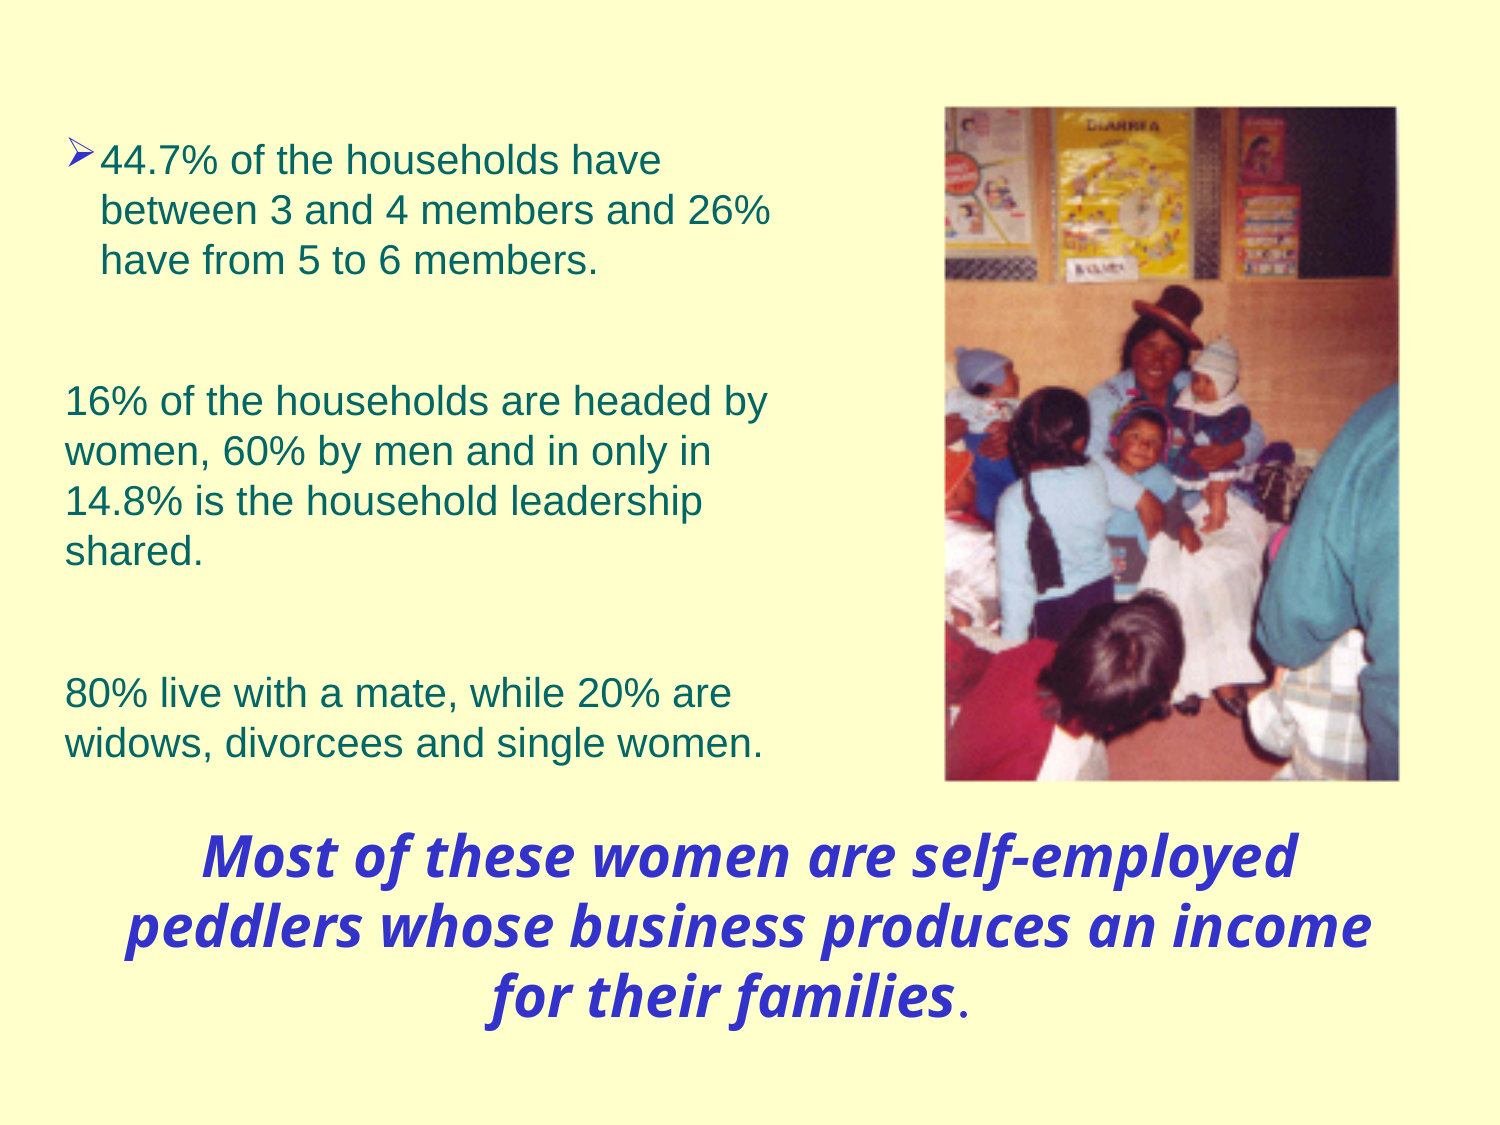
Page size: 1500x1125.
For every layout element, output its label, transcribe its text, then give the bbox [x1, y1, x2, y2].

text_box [939, 99, 1406, 788]
text_box Most of these women are self-employed peddlers whose business produces an income for their families. [74, 812, 1425, 1037]
text_box 44.7% of the households have between 3 and 4 members and 26% have from 5 to 6 members. 16% of the households are headed by women, 60% by men and in only in 14.8% is the household leadership shared. 80% live with a mate, while 20% are widows, divorcees and single women. [50, 125, 838, 774]
